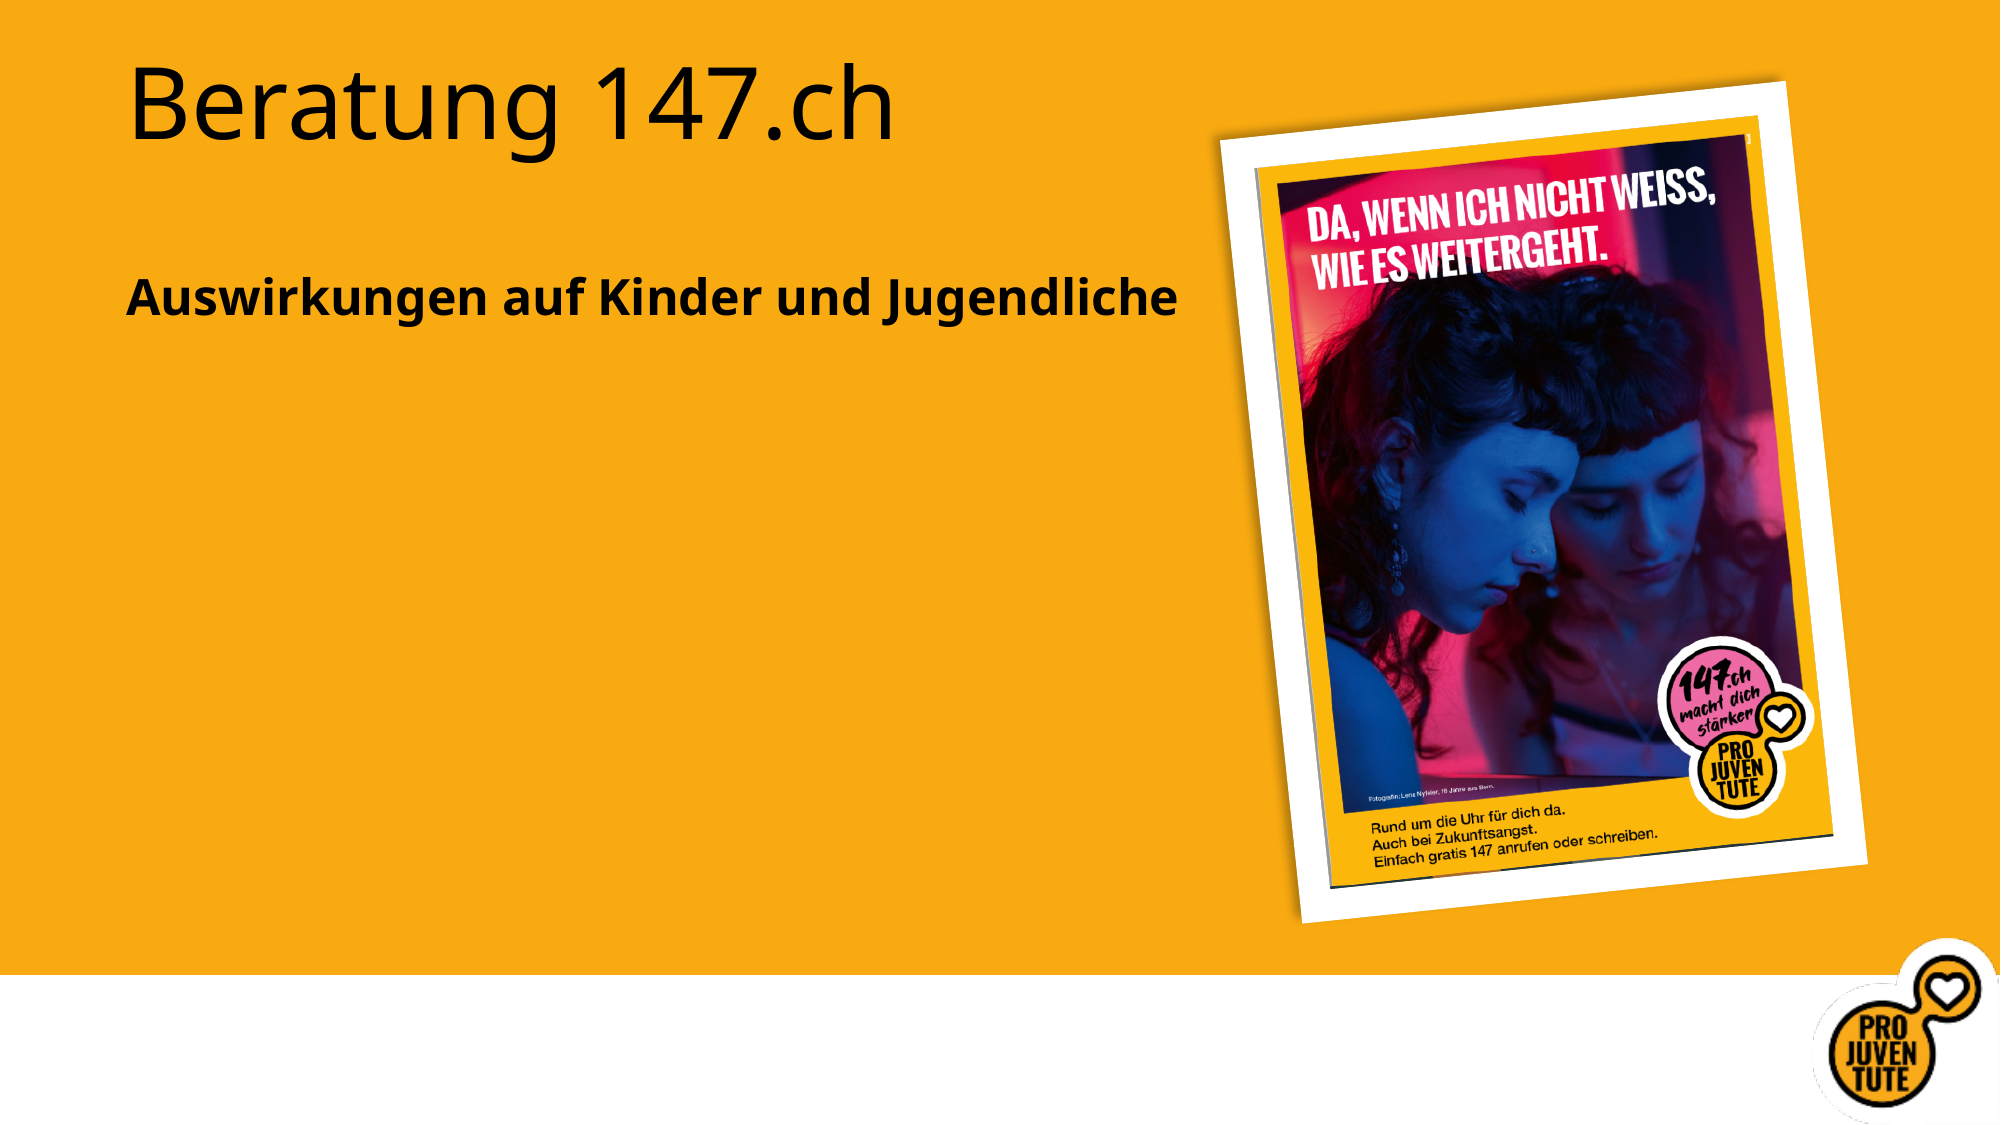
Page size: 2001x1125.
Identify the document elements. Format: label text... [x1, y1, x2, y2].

title Beratung 147.ch [111, 45, 1612, 234]
picture [1812, 938, 2000, 1125]
subtitle Auswirkungen auf Kinder und Jugendliche [111, 264, 1234, 390]
picture [1255, 116, 1833, 889]
